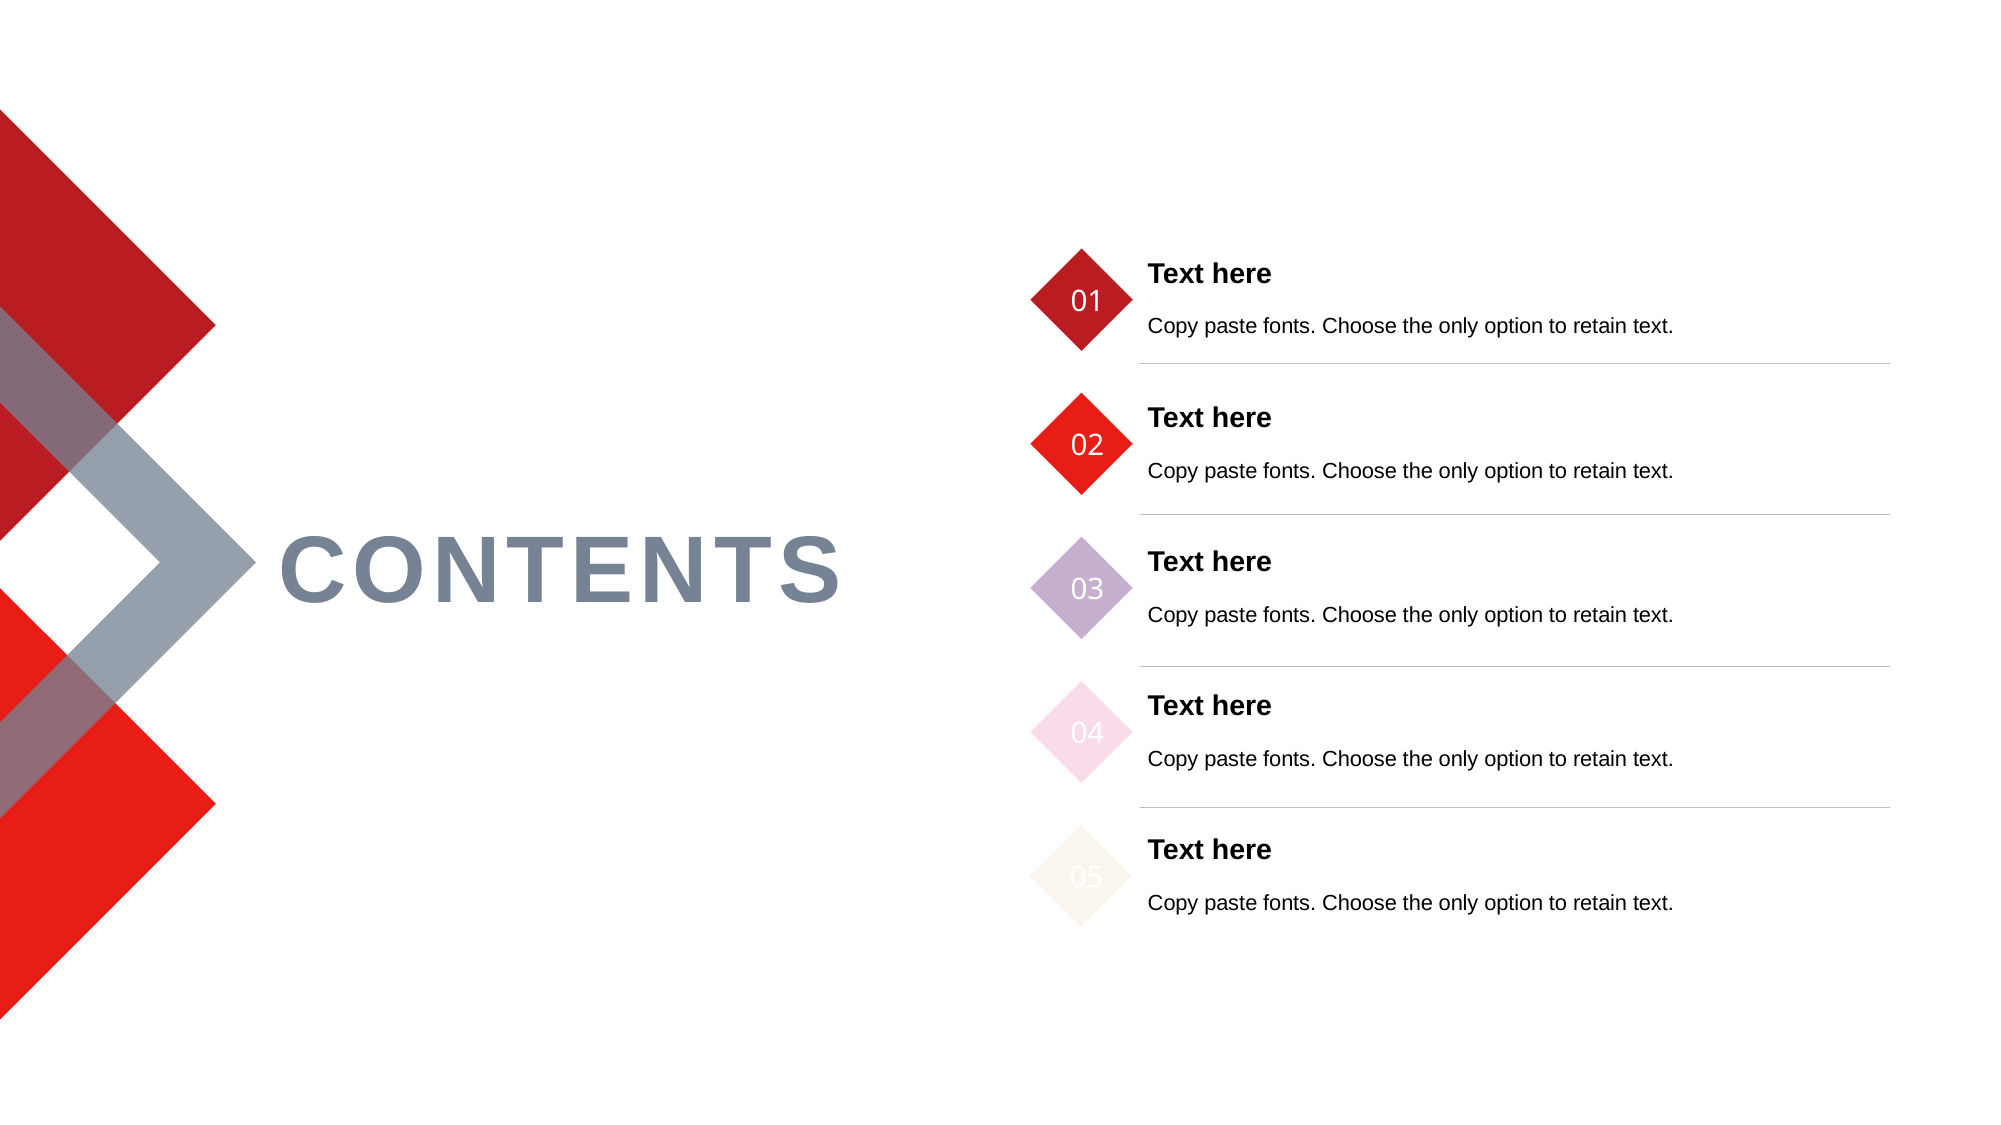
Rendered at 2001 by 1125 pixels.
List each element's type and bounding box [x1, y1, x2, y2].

text_box [0, 172, 1890, 957]
